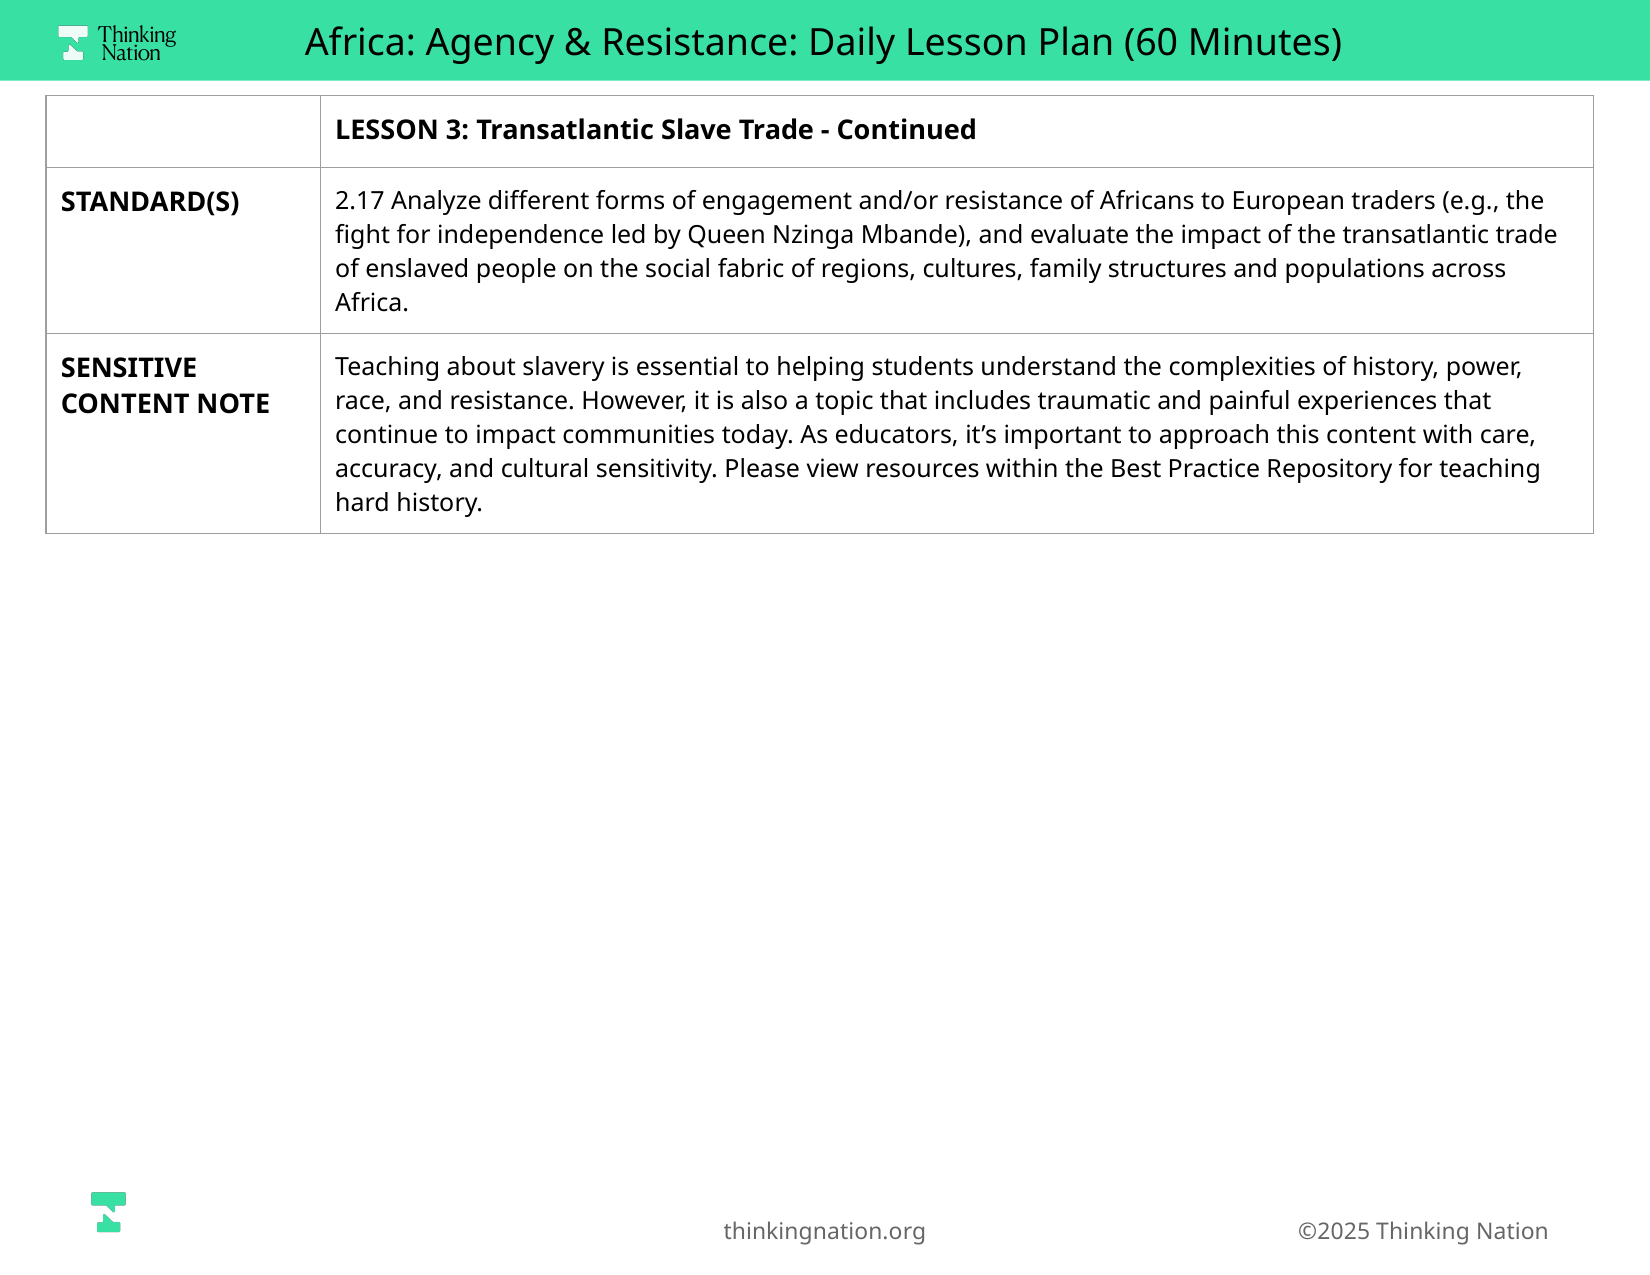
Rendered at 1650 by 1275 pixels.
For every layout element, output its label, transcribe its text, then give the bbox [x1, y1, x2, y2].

table_cell STANDARD(S) [47, 168, 320, 333]
picture [80, 1184, 136, 1240]
table_header [47, 96, 320, 167]
text_box thinkingnation.org [629, 1200, 1021, 1240]
table_cell 2.17 Analyze different forms of engagement and/or resistance of Africans to European traders (e.g., the fight for independence led by Queen Nzinga Mbande), and evaluate the impact of the transatlantic trade of enslaved people on the social fabric of regions, cultures, family structures and populations across Africa. [321, 168, 1593, 333]
table_cell Teaching about slavery is essential to helping students understand the complexities of history, power, race, and resistance. However, it is also a topic that includes traumatic and painful experiences that continue to impact communities today. As educators, it’s important to approach this content with care, accuracy, and cultural sensitivity. Please view resources within the Best Practice Repository for teaching hard history. [321, 334, 1593, 533]
text_box Africa: Agency & Resistance: Daily Lesson Plan (60 Minutes) [0, 0, 1650, 81]
picture [45, 14, 180, 85]
table_cell SENSITIVE CONTENT NOTE [47, 334, 320, 533]
table_header LESSON 3: Transatlantic Slave Trade - Continued [321, 96, 1593, 167]
text_box ©2025 Thinking Nation [1174, 1200, 1566, 1240]
